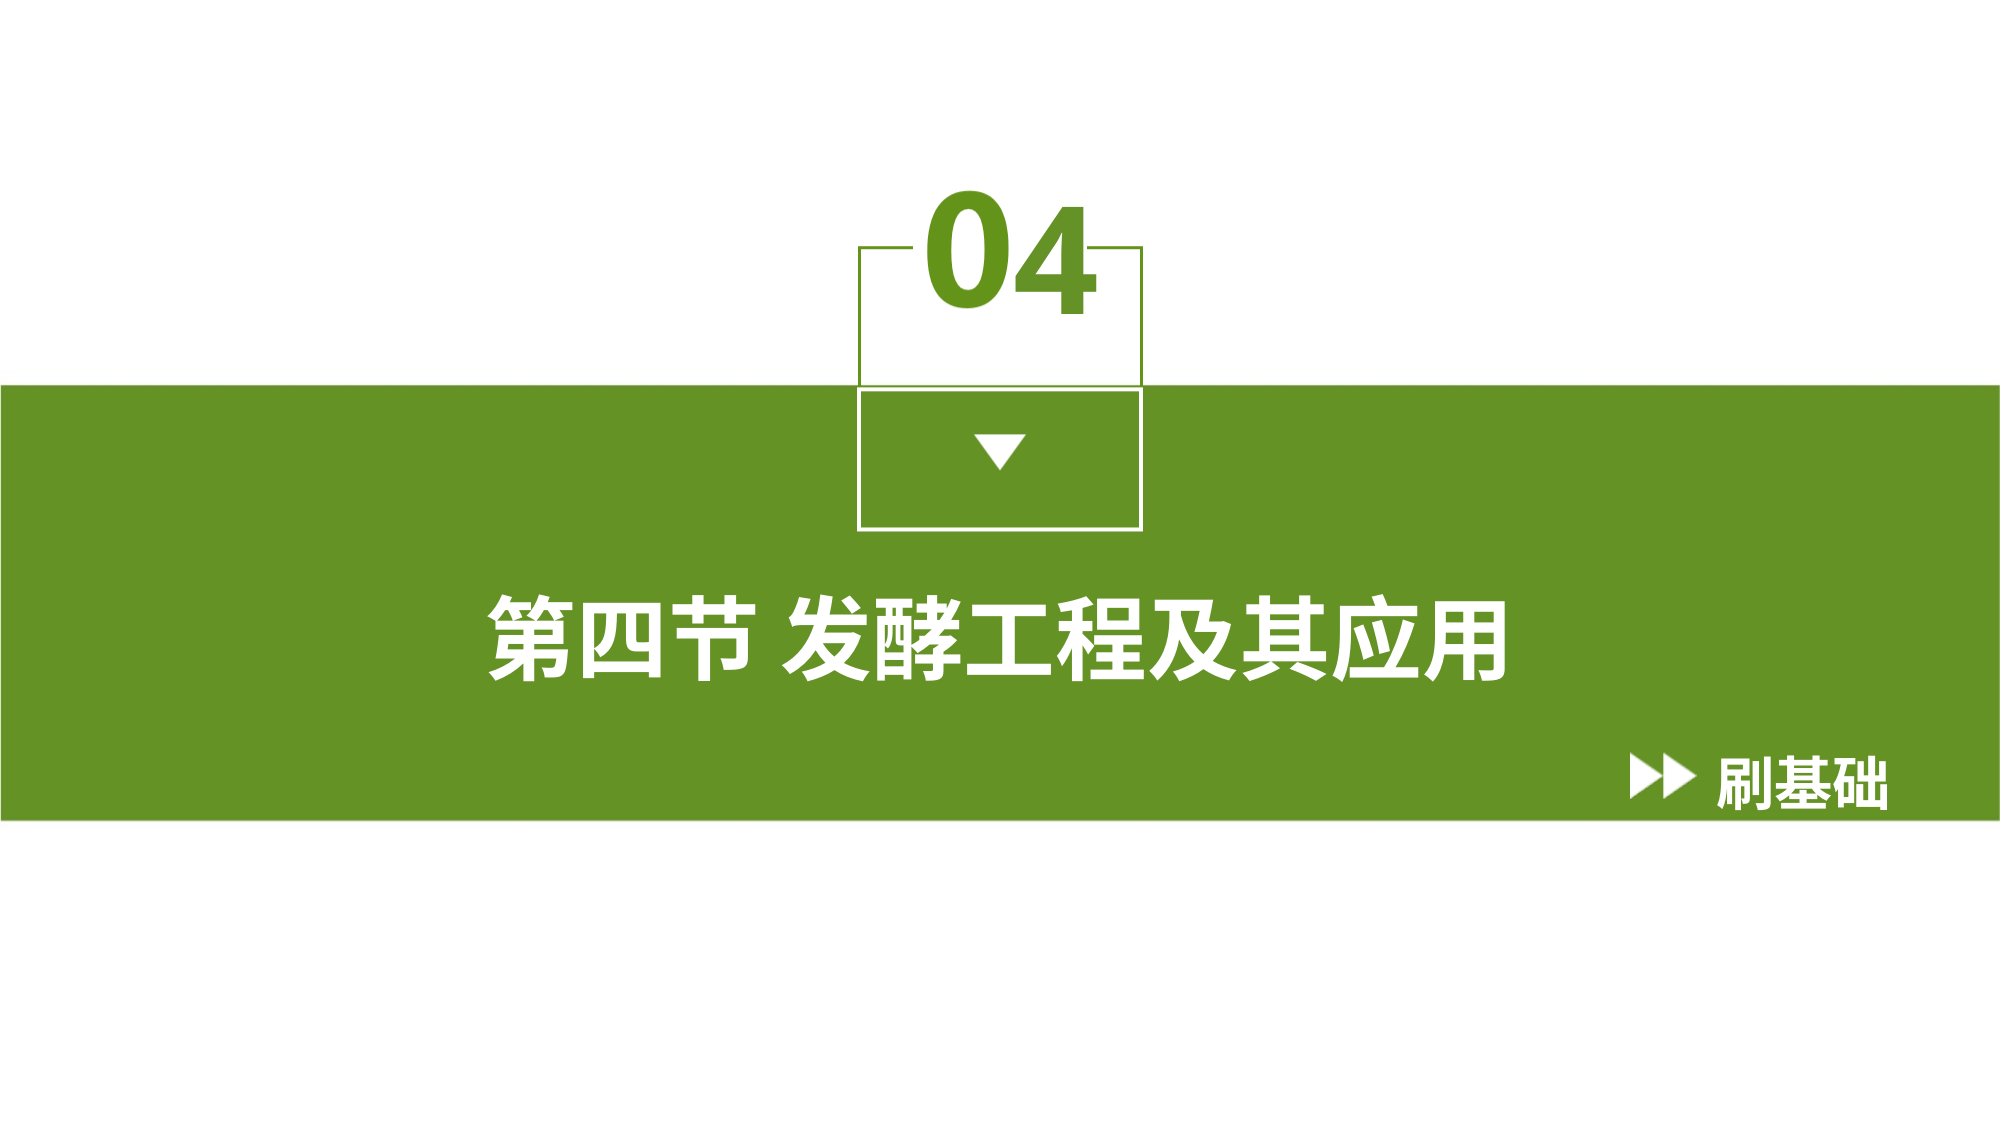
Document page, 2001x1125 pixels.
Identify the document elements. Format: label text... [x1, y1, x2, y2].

picture [0, 699, 2000, 1125]
text_box 第四节 发酵工程及其应用 [0, 572, 2000, 699]
text_box 4 [1013, 156, 1173, 353]
picture [0, 0, 2000, 572]
text_box 刷基础 [1715, 718, 1997, 812]
